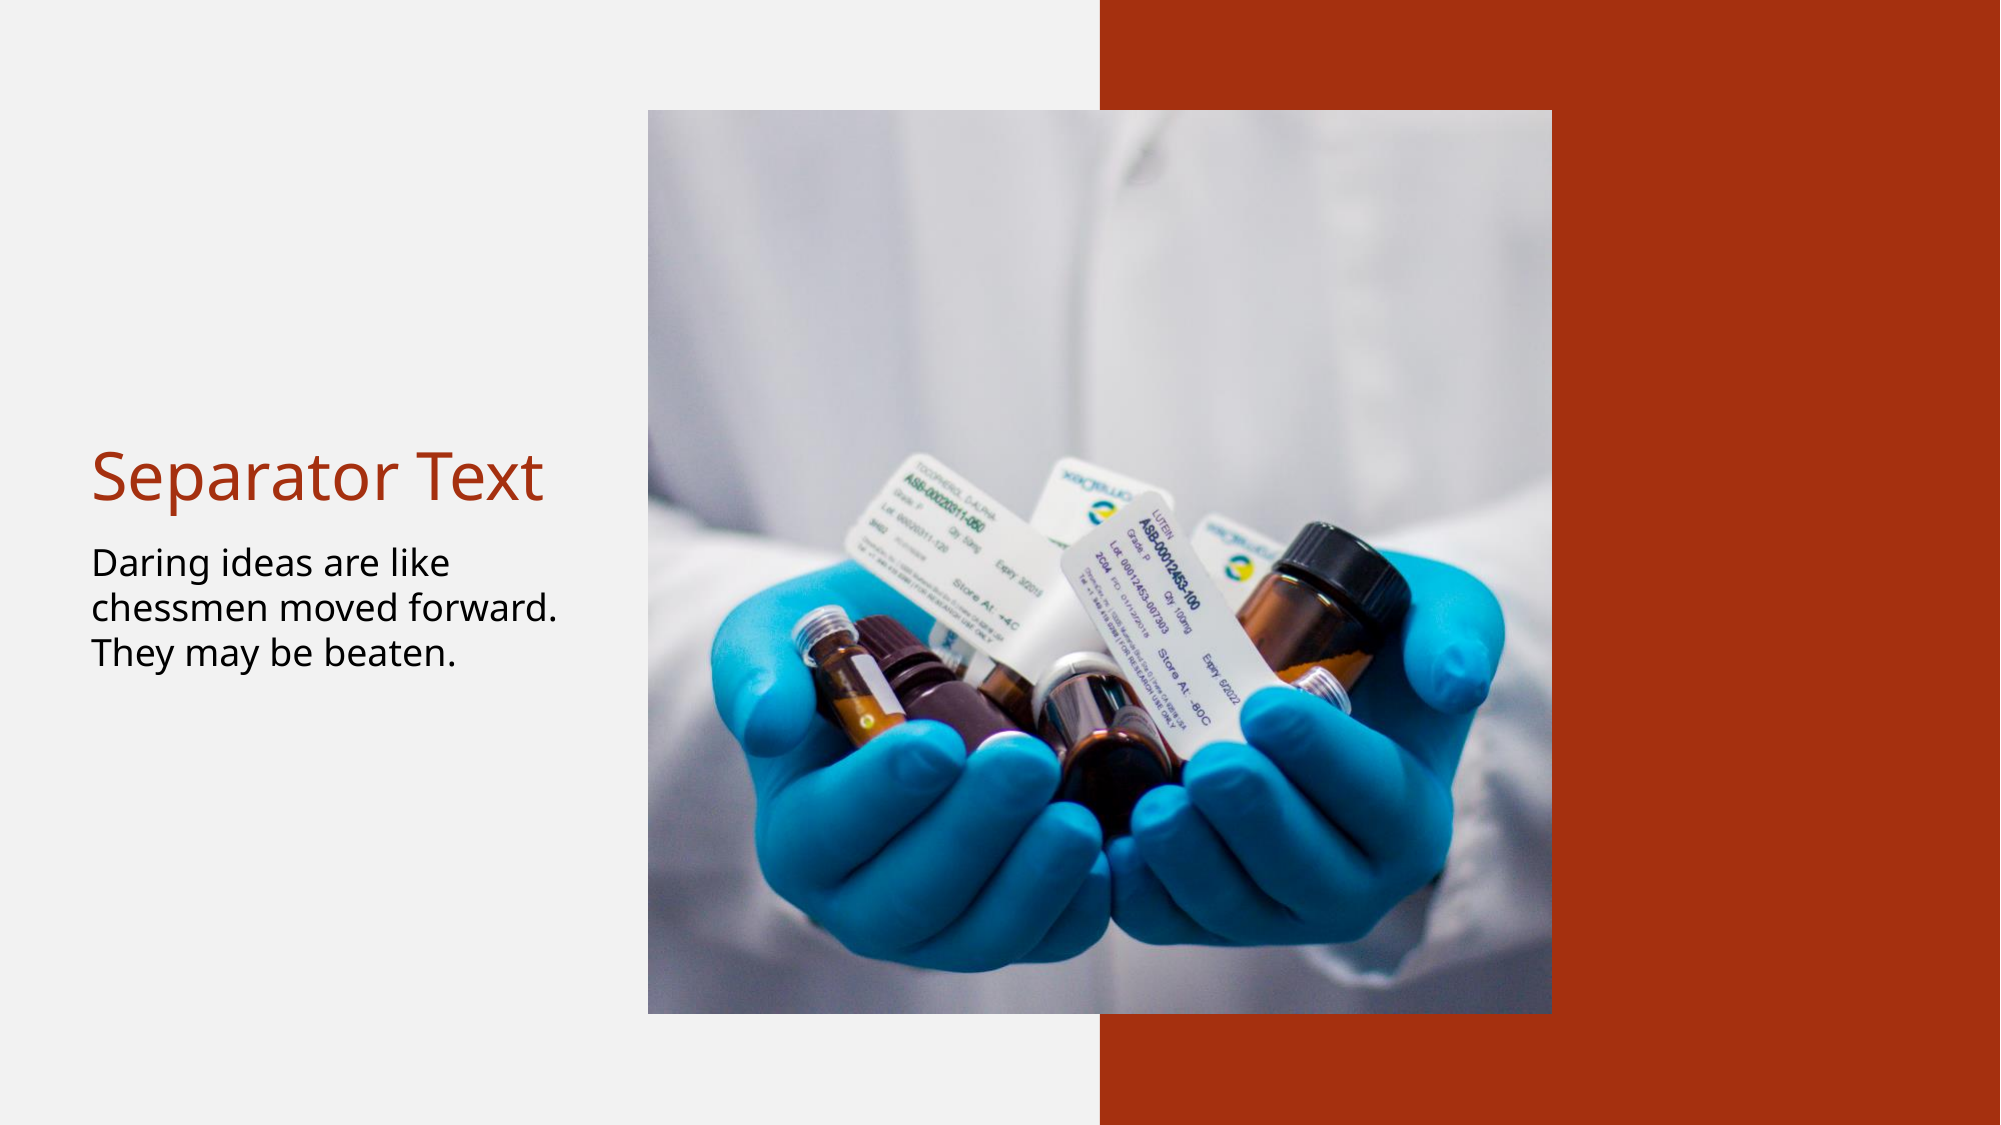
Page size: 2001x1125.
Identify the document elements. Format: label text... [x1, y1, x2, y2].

text_box Daring ideas are like chessmen moved forward. They may be beaten. [76, 532, 576, 682]
text_box Separator Text [76, 425, 570, 521]
picture [648, 110, 1552, 1015]
text_box [1099, 0, 2000, 1125]
